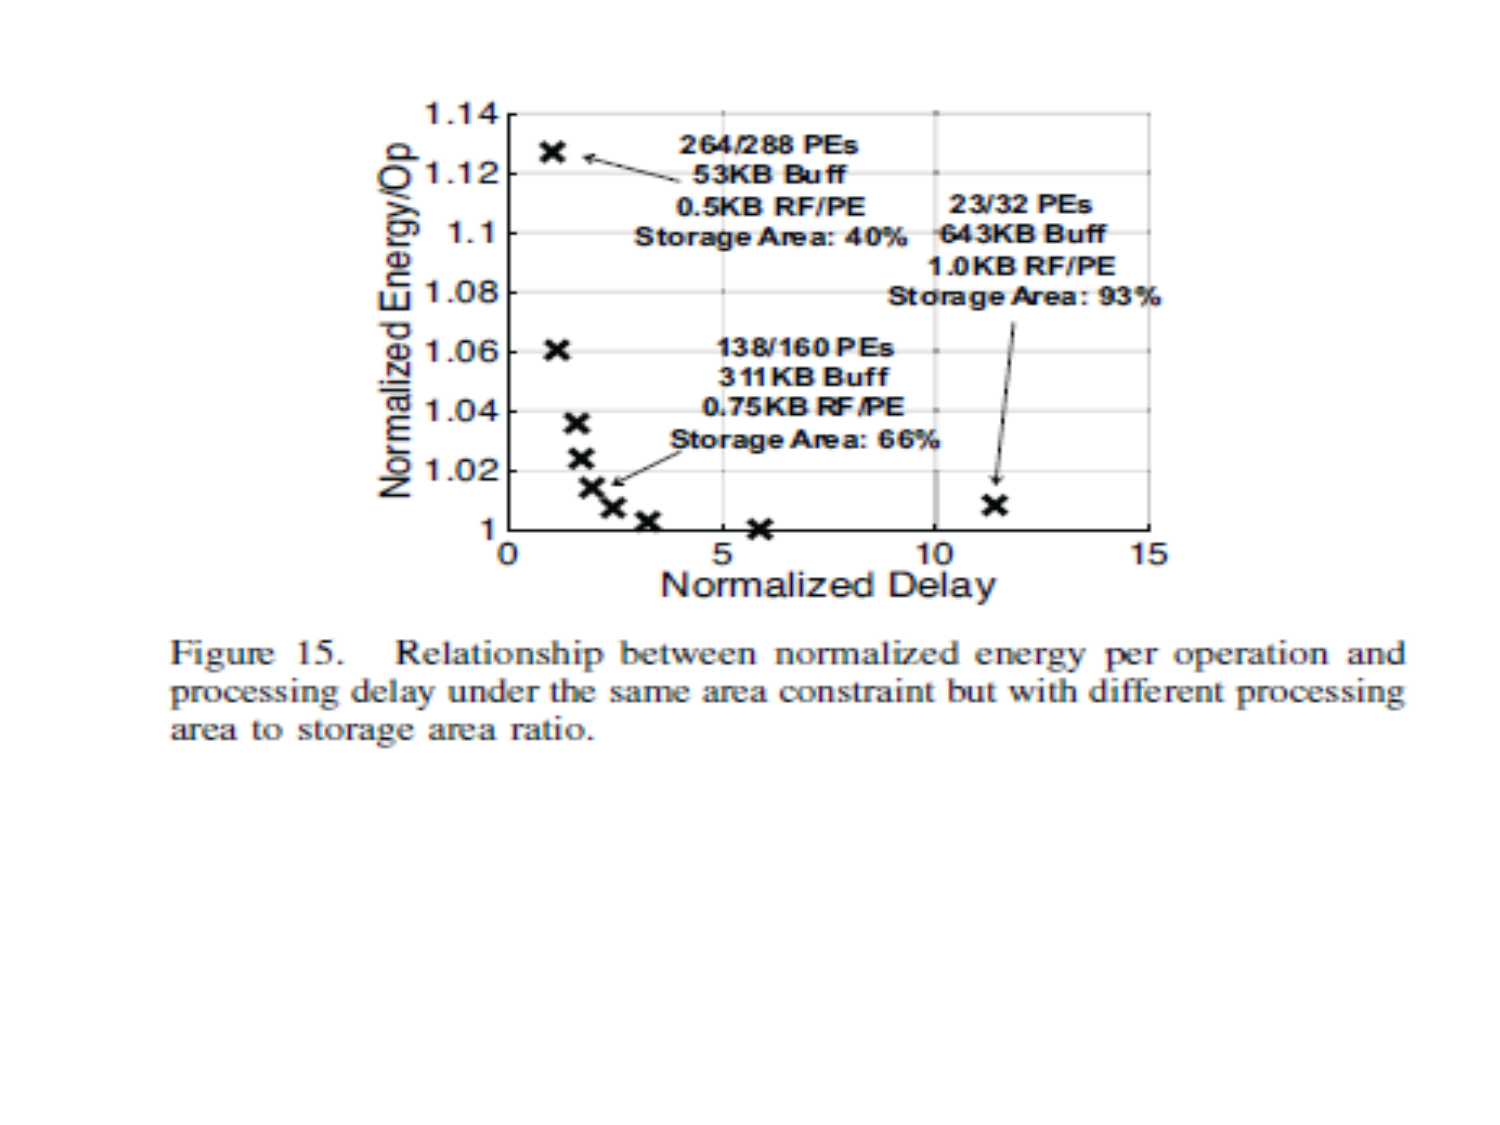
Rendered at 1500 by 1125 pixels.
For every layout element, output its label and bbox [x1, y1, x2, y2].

list [37, 87, 1438, 801]
